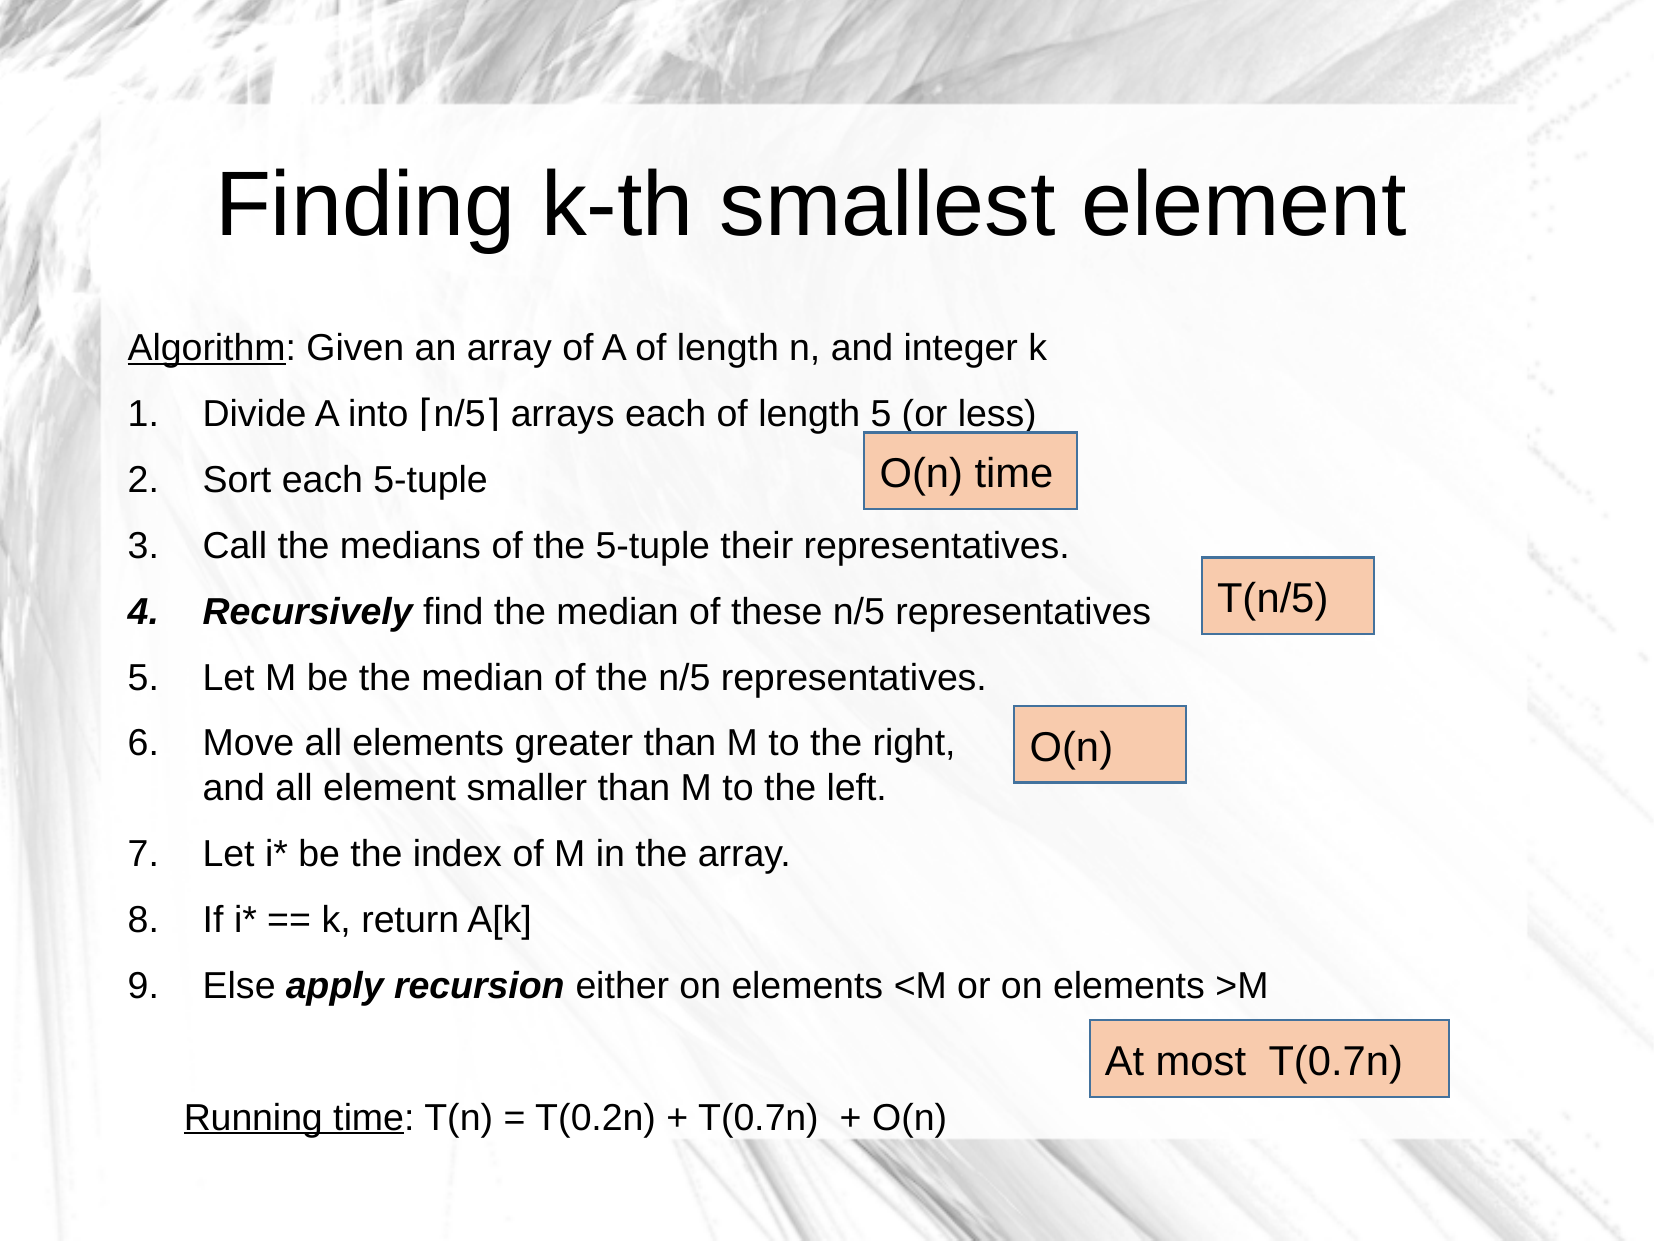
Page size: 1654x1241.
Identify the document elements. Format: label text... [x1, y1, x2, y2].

text_box At most T(0.7n) [1089, 1020, 1450, 1097]
text_box T(n/5) [1201, 557, 1374, 634]
picture [0, 0, 1654, 1241]
list Algorithm: Given an array of A of length n, and integer k Divide A into ⌈n/5⌉ arrays each of length 5 (or less) Sort each 5-tuple Call the medians of the 5-tuple their representatives. Recursively find the median of these n/5 representatives Let M be the median of the n/5 representatives. Move all elements greater than M to the right, and all element smaller than M to the left. Let i* be the index of M in the array. If i* == k, return A[k] Else apply recursion either on elements <M or on elements >M Running time: T(n) = T(0.2n) + T(0.7n) + O(n) [118, 319, 1571, 1109]
title Finding k-th smallest element [118, 93, 1506, 299]
text_box O(n) time [864, 432, 1077, 509]
text_box O(n) [1014, 706, 1187, 783]
